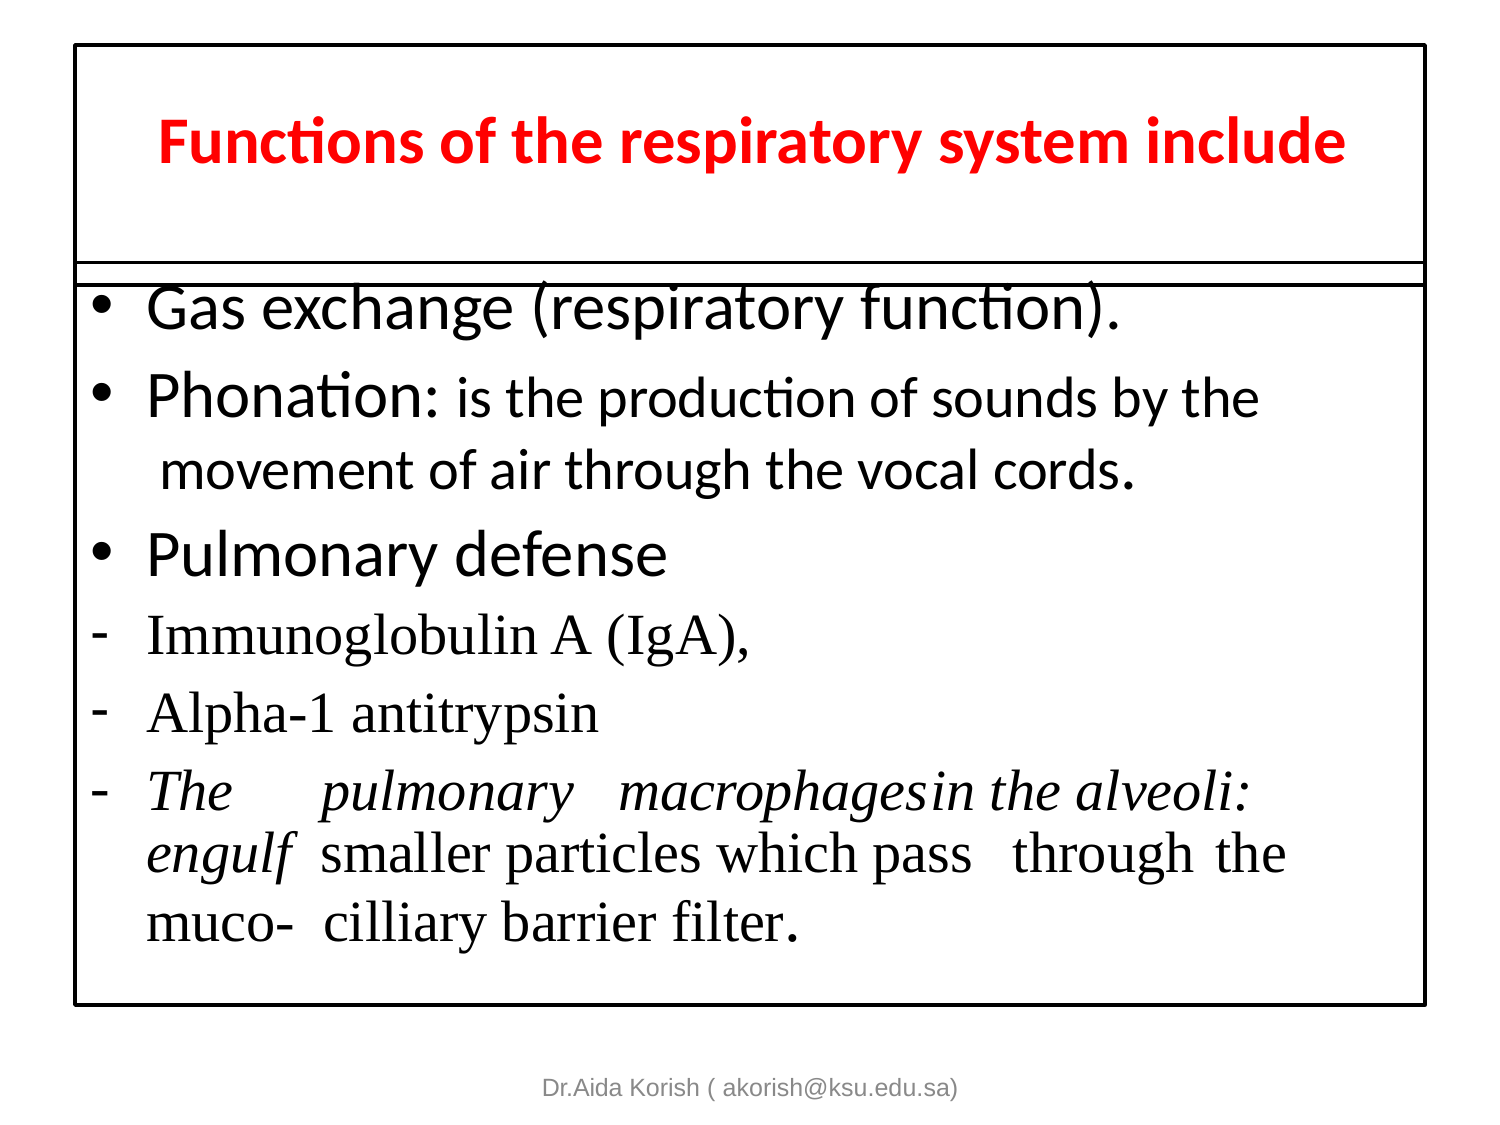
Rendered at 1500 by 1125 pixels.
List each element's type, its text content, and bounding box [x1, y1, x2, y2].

footer Dr.Aida Korish ( akorish@ksu.edu.sa) [539, 1074, 962, 1125]
text_box [74, 262, 1425, 1005]
text_box Gas exchange (respiratory function). Phonation: is the production of sounds by the movement of air through the vocal cords. Pulmonary defense Immunoglobulin A (IgA), Alpha-1 antitrypsin The pulmonary macrophages in the alveoli: engulf smaller particles which pass through the muco- cilliary barrier filter. [87, 263, 1358, 956]
title Functions of the respiratory system include [75, 45, 1425, 262]
